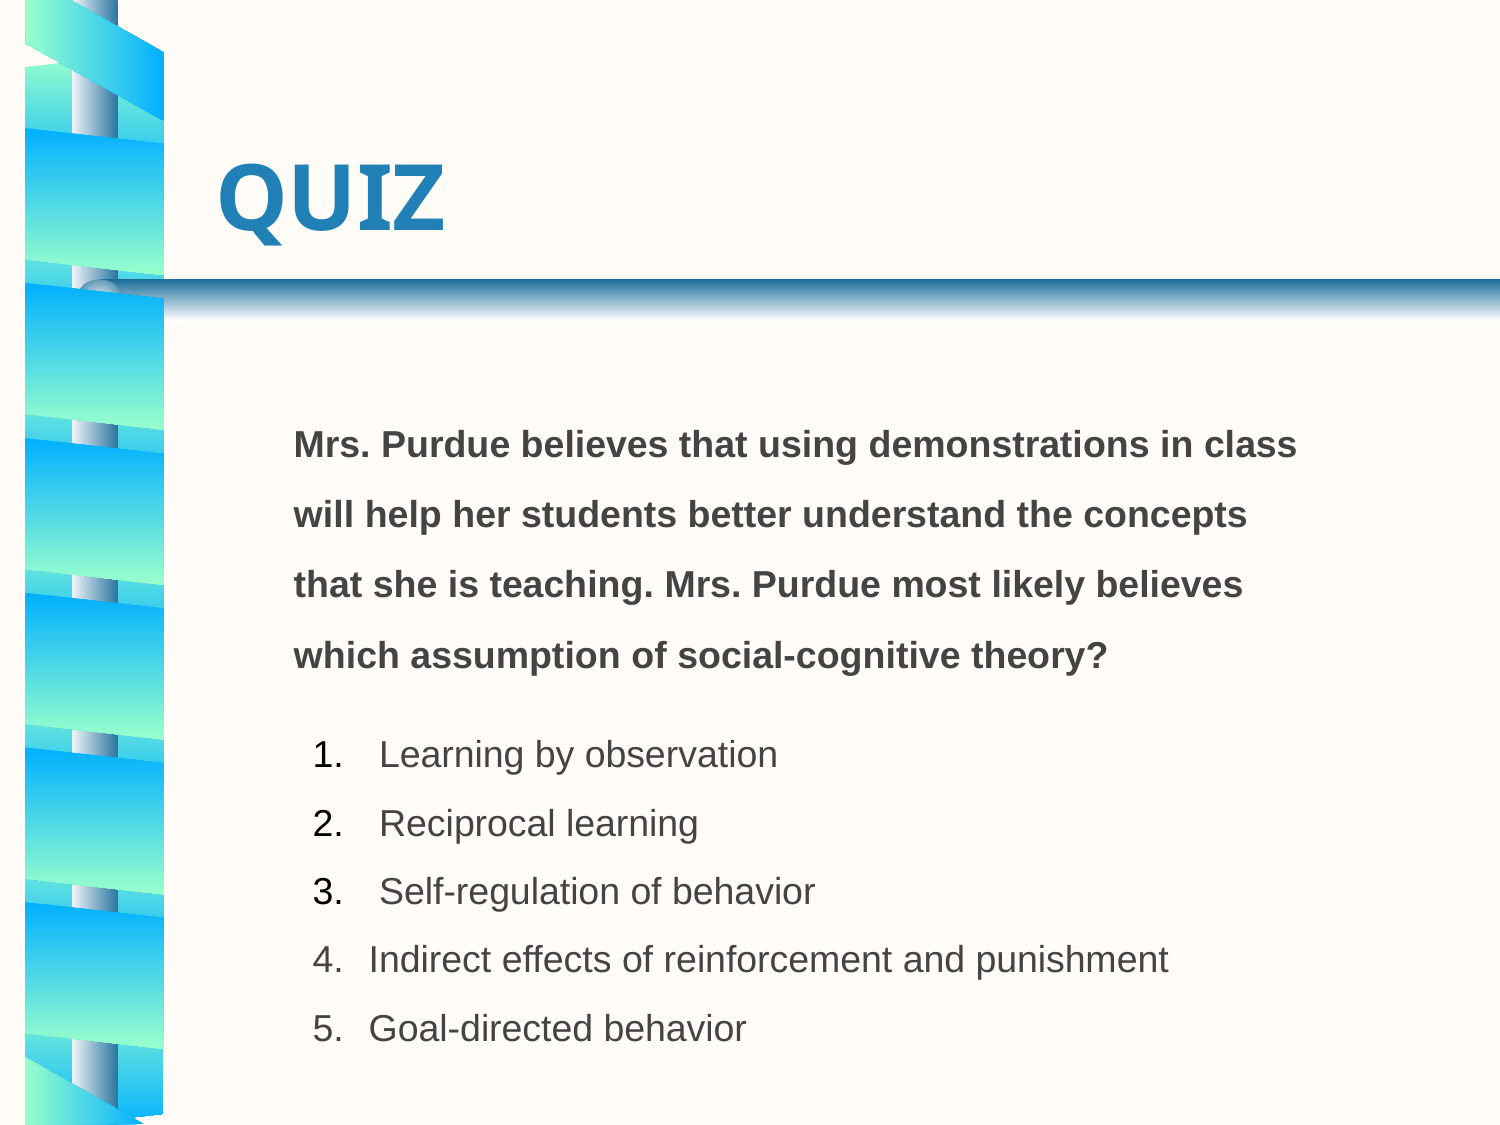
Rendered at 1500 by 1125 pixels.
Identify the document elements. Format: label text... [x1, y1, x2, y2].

title Quiz [200, 68, 1475, 257]
text_box Mrs. Purdue believes that using demonstrations in class will help her students better understand the concepts that she is teaching. Mrs. Purdue most likely believes which assumption of social-cognitive theory? Learning by observation Reciprocal learning Self-regulation of behavior Indirect effects of reinforcement and punishment Goal-directed behavior [278, 379, 1332, 1037]
